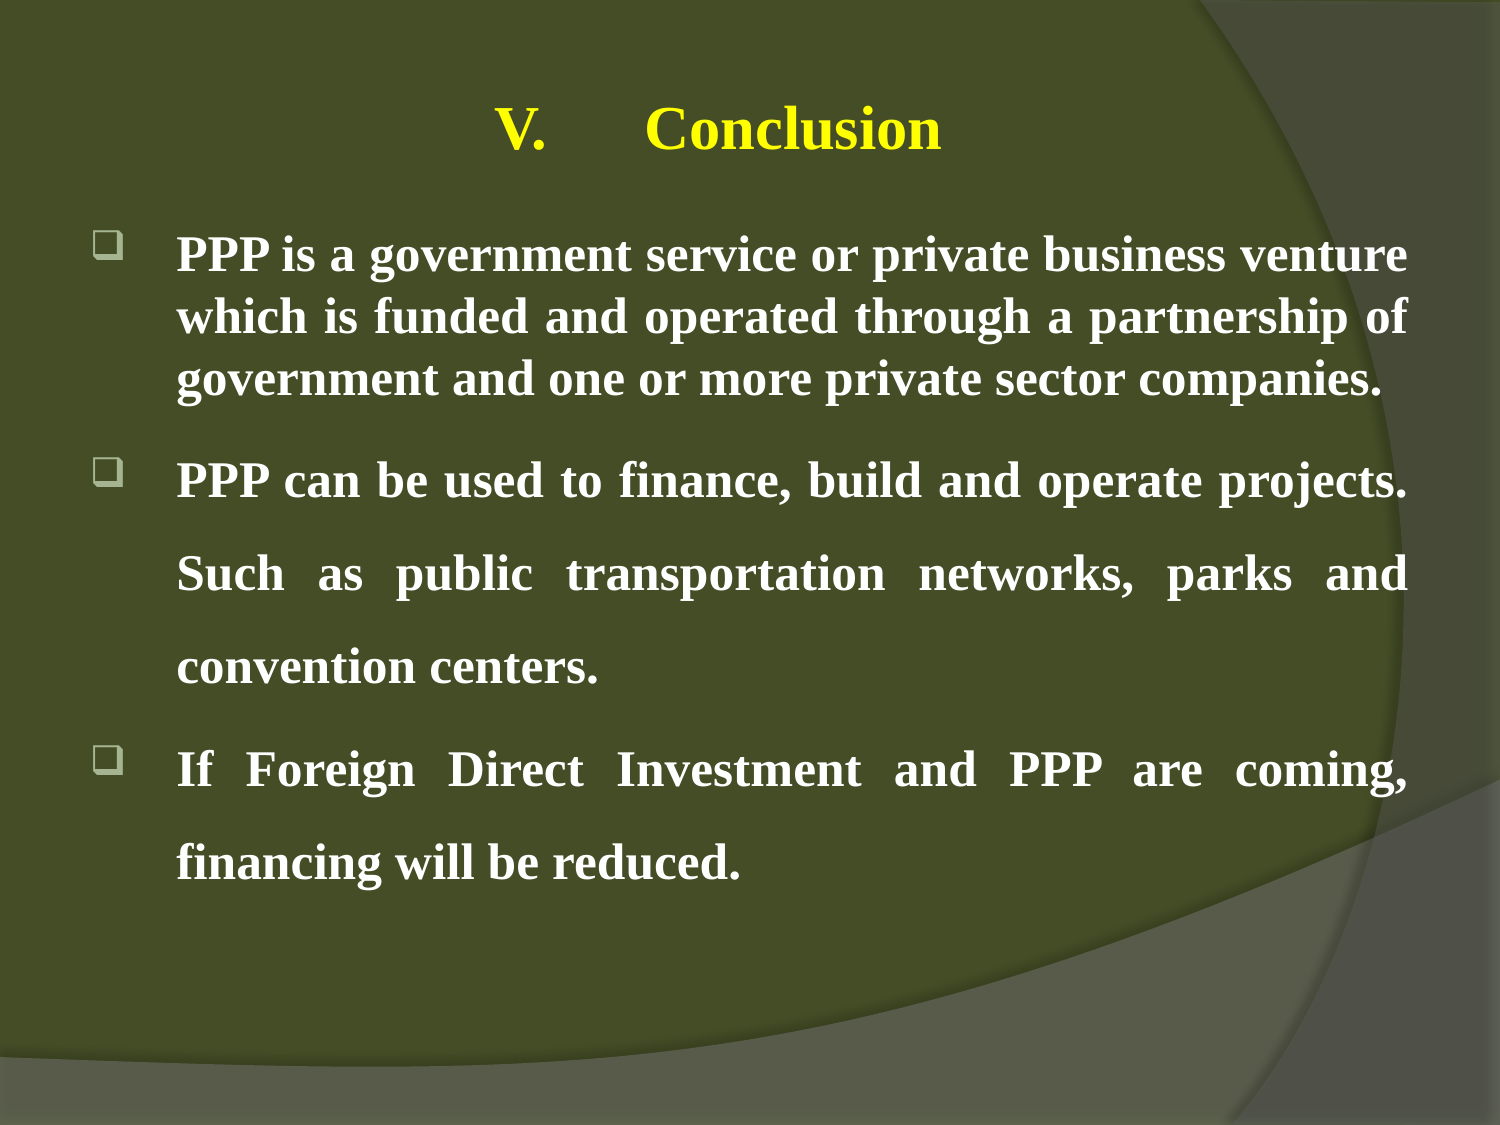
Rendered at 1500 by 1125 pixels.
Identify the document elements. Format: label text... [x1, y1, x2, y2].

title V. Conclusion [137, 50, 1300, 200]
list PPP is a government service or private business venture which is funded and operated through a partnership of government and one or more private sector companies. PPP can be used to finance, build and operate projects. Such as public transportation networks, parks and convention centers. If Foreign Direct Investment and PPP are coming, financing will be reduced. [75, 212, 1425, 913]
